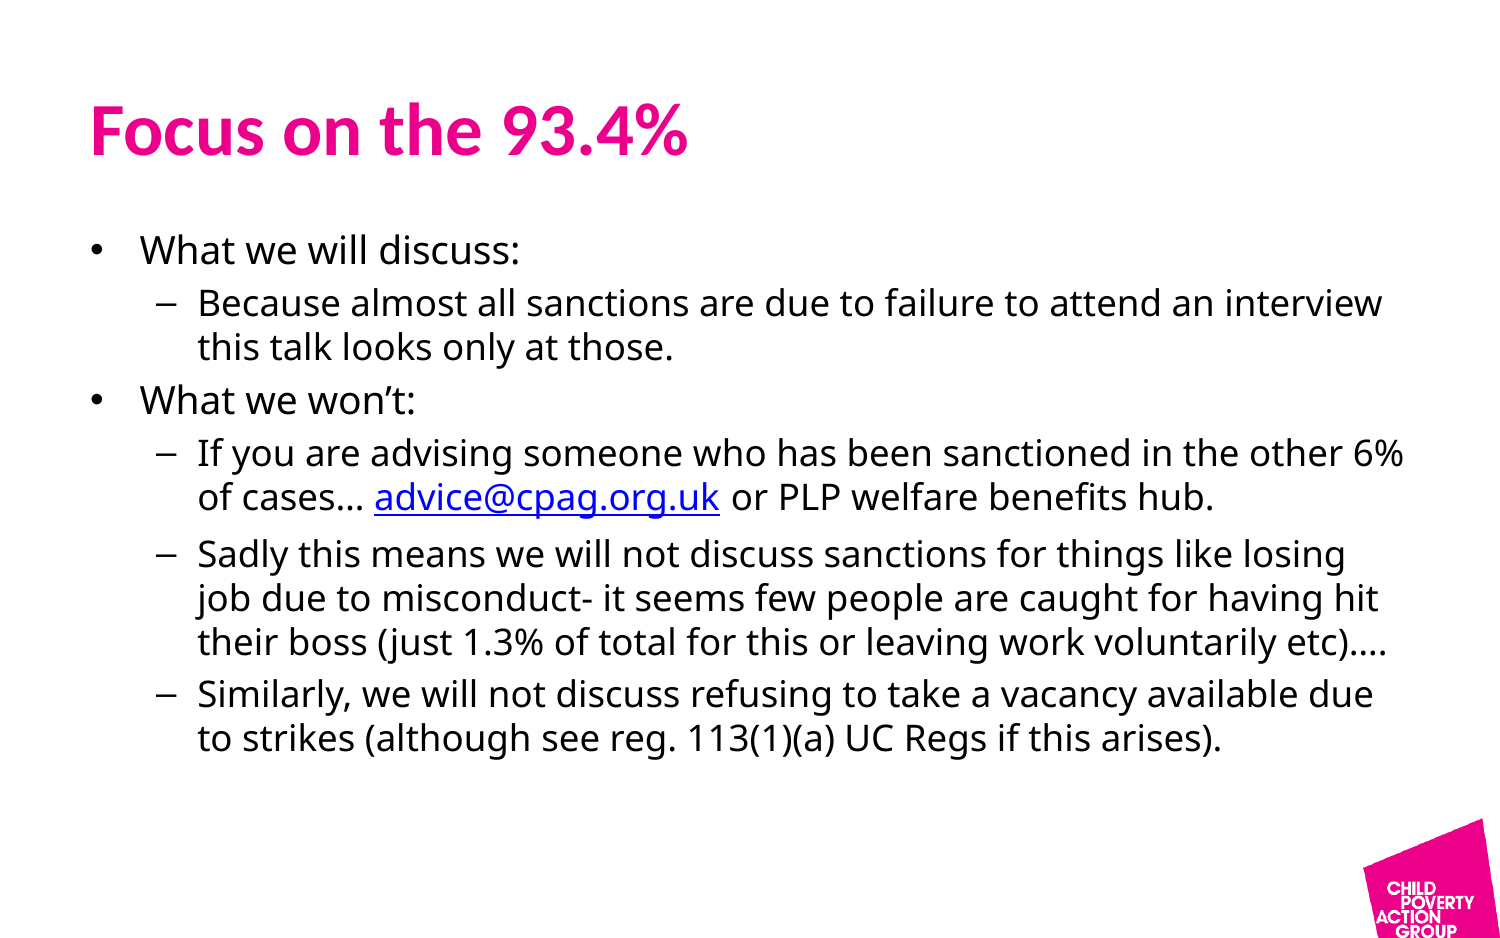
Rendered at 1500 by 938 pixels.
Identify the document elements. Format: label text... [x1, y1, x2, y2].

picture [1363, 818, 1500, 938]
title Focus on the 93.4% [75, 46, 1425, 203]
list What we will discuss: Because almost all sanctions are due to failure to attend an interview this talk looks only at those. What we won’t: If you are advising someone who has been sanctioned in the other 6% of cases… advice@cpag.org.uk or PLP welfare benefits hub. Sadly this means we will not discuss sanctions for things like losing job due to misconduct- it seems few people are caught for having hit their boss (just 1.3% of total for this or leaving work voluntarily etc)…. Similarly, we will not discuss refusing to take a vacancy available due to strikes (although see reg. 113(1)(a) UC Regs if this arises). [75, 218, 1425, 838]
